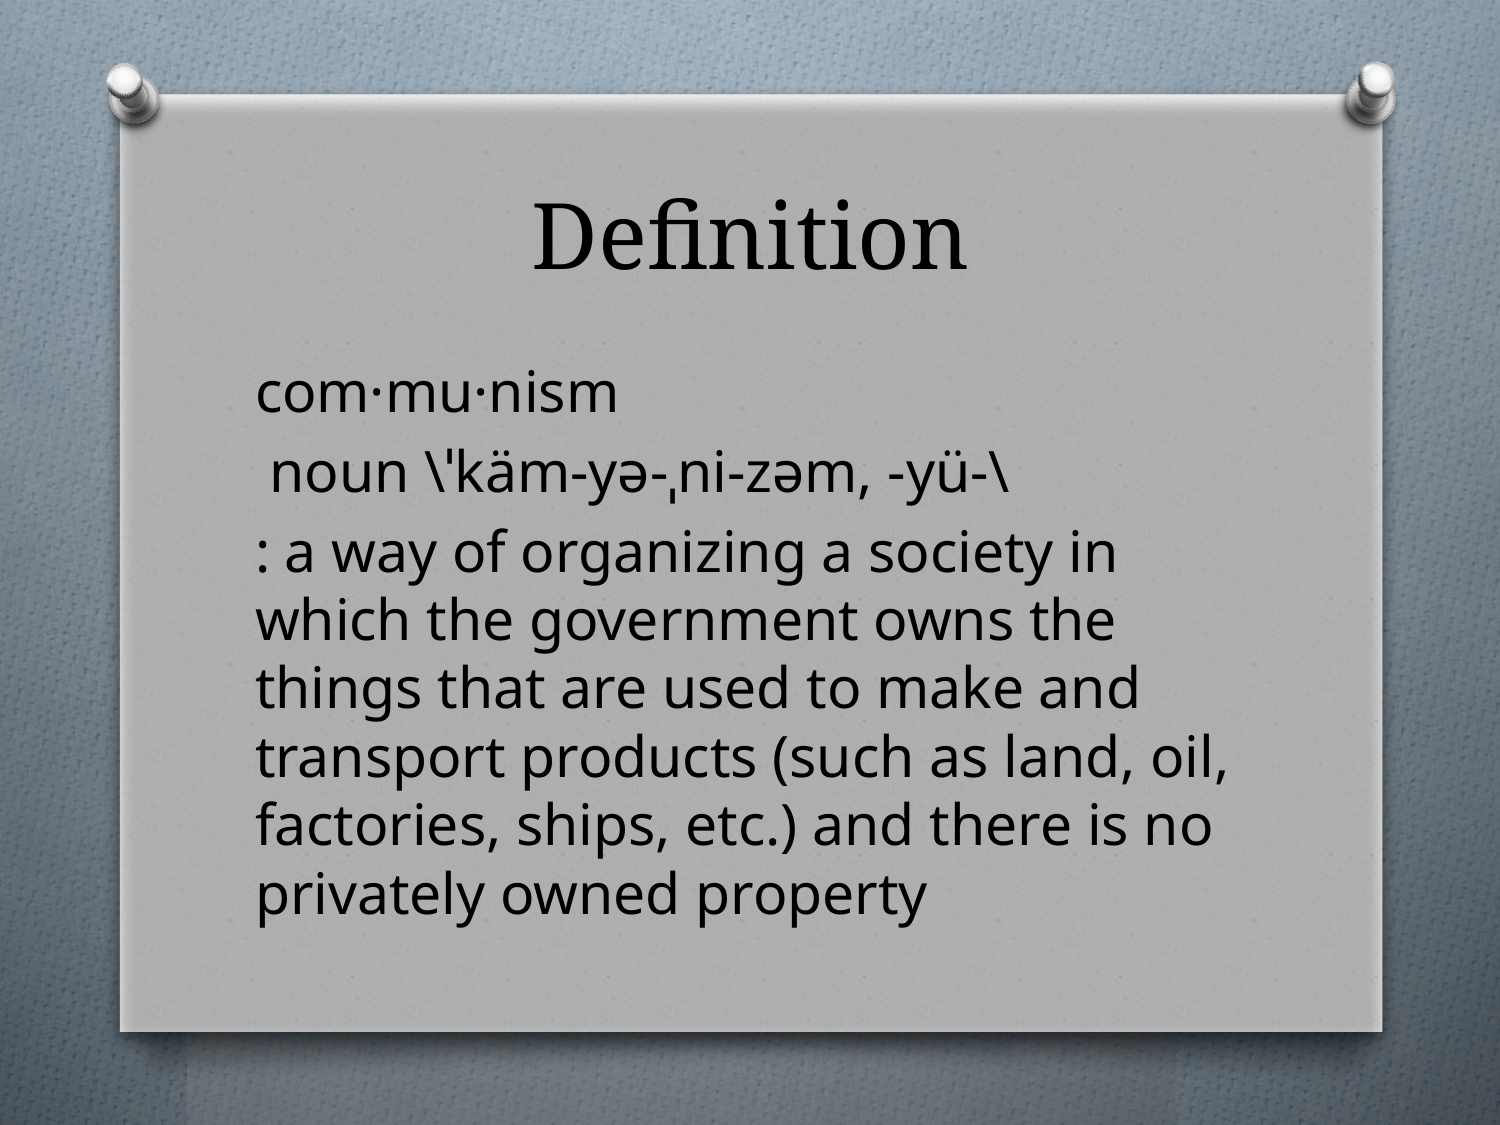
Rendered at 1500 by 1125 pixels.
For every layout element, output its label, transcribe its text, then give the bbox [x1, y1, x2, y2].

list com·mu·nism noun \ˈkäm-yə-ˌni-zəm, -yü-\ : a way of organizing a society in which the government owns the things that are used to make and transport products (such as land, oil, factories, ships, etc.) and there is no privately owned property [240, 347, 1257, 939]
picture [1317, 35, 1439, 156]
picture [75, 29, 198, 153]
title Definition [179, 134, 1323, 332]
